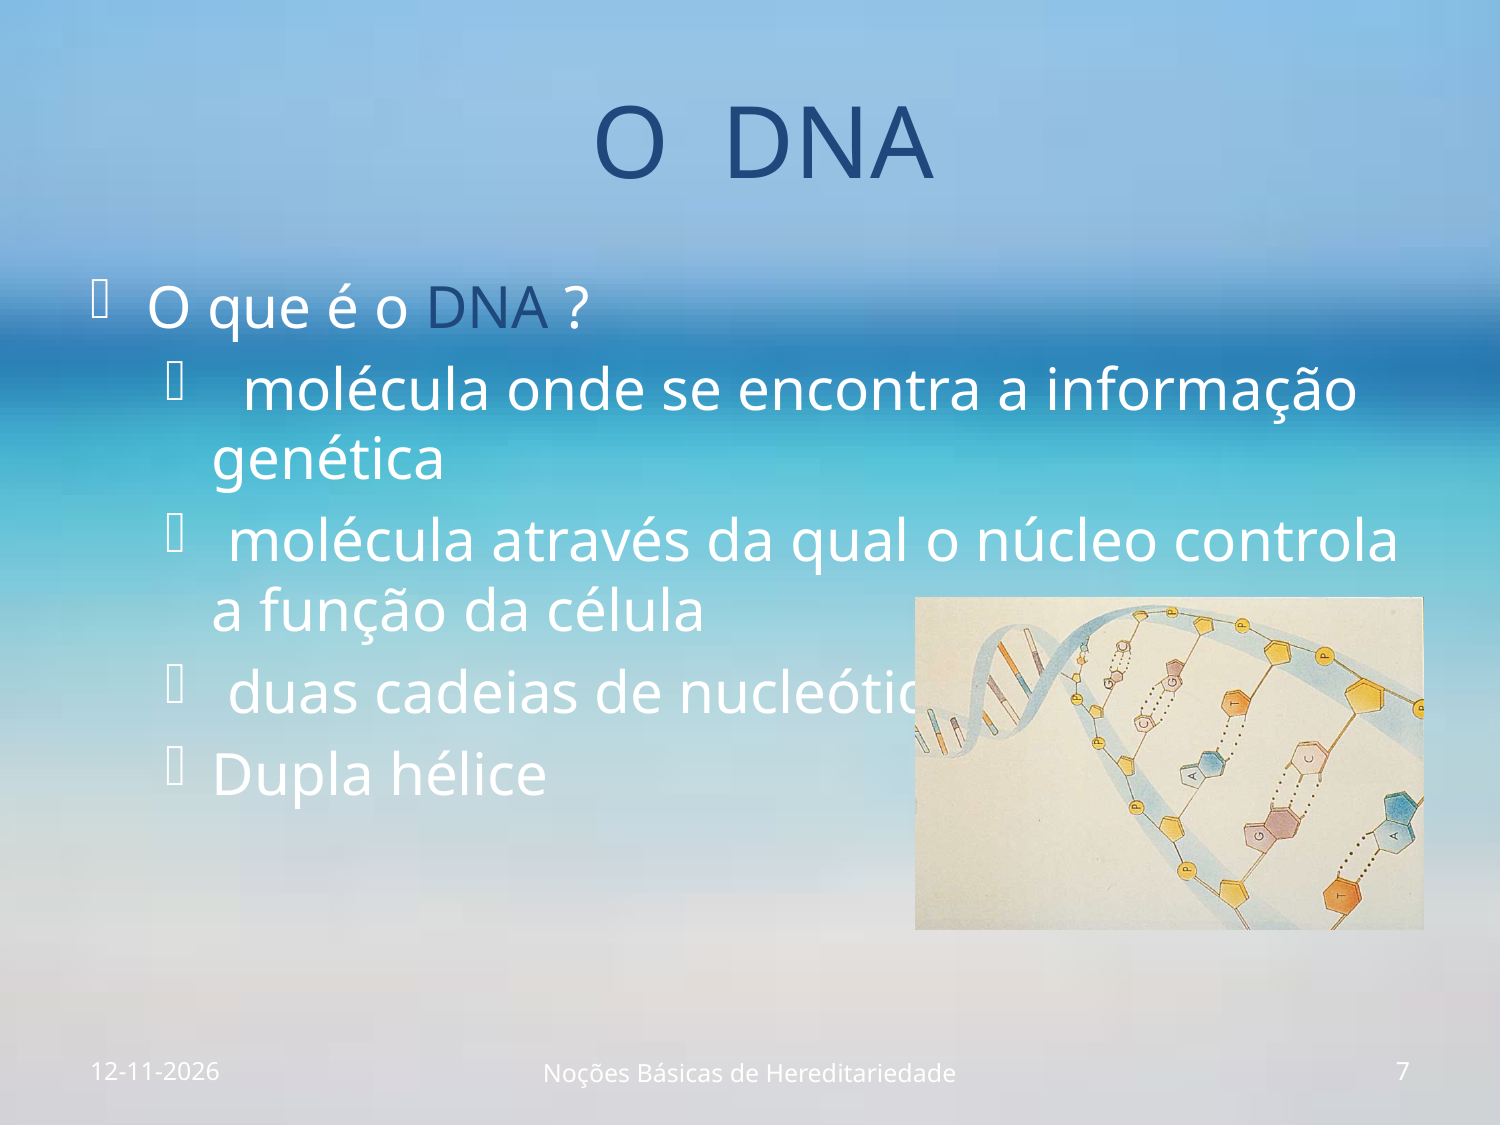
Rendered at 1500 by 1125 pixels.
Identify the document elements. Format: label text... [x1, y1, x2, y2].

footer Noções Básicas de Hereditariedade [512, 1042, 988, 1103]
slide_number 7 [1074, 1042, 1425, 1103]
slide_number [75, 1042, 425, 1103]
picture [0, 0, 1500, 1125]
list O que é o DNA ? molécula onde se encontra a informação genética molécula através da qual o núcleo controla a função da célula duas cadeias de nucleótidos Dupla hélice molécula de DNA [75, 262, 1425, 1005]
title O DNA [75, 45, 1425, 233]
